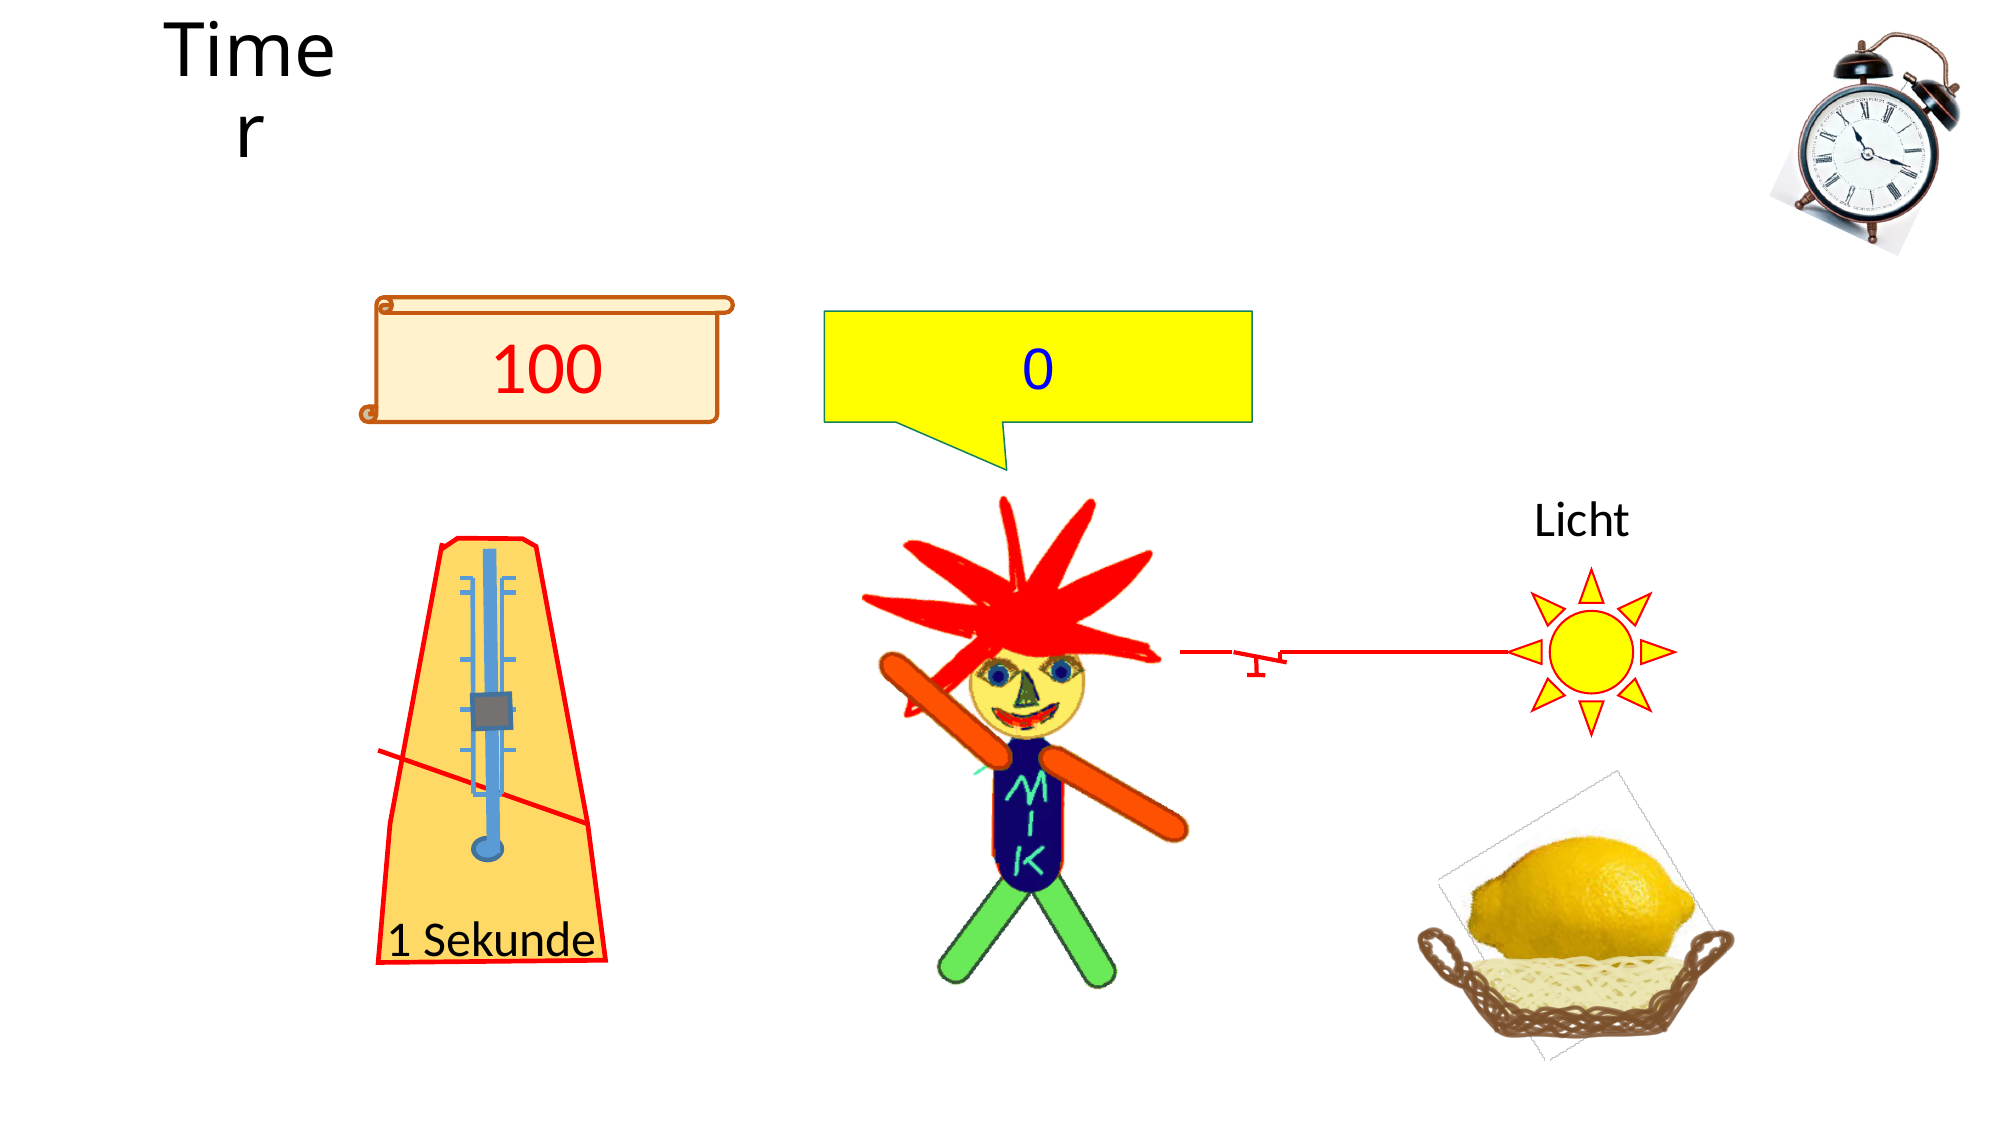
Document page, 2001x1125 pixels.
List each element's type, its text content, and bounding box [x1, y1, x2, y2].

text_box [1206, 569, 1675, 735]
text_box Licht [1519, 478, 1646, 554]
text_box [409, 537, 569, 714]
picture [1382, 772, 1770, 1107]
picture [1769, 0, 1990, 257]
text_box 100 [359, 296, 734, 424]
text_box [226, 714, 761, 980]
picture [840, 478, 1206, 1004]
text_box 0 [824, 311, 1253, 471]
title Timer [139, 108, 361, 182]
